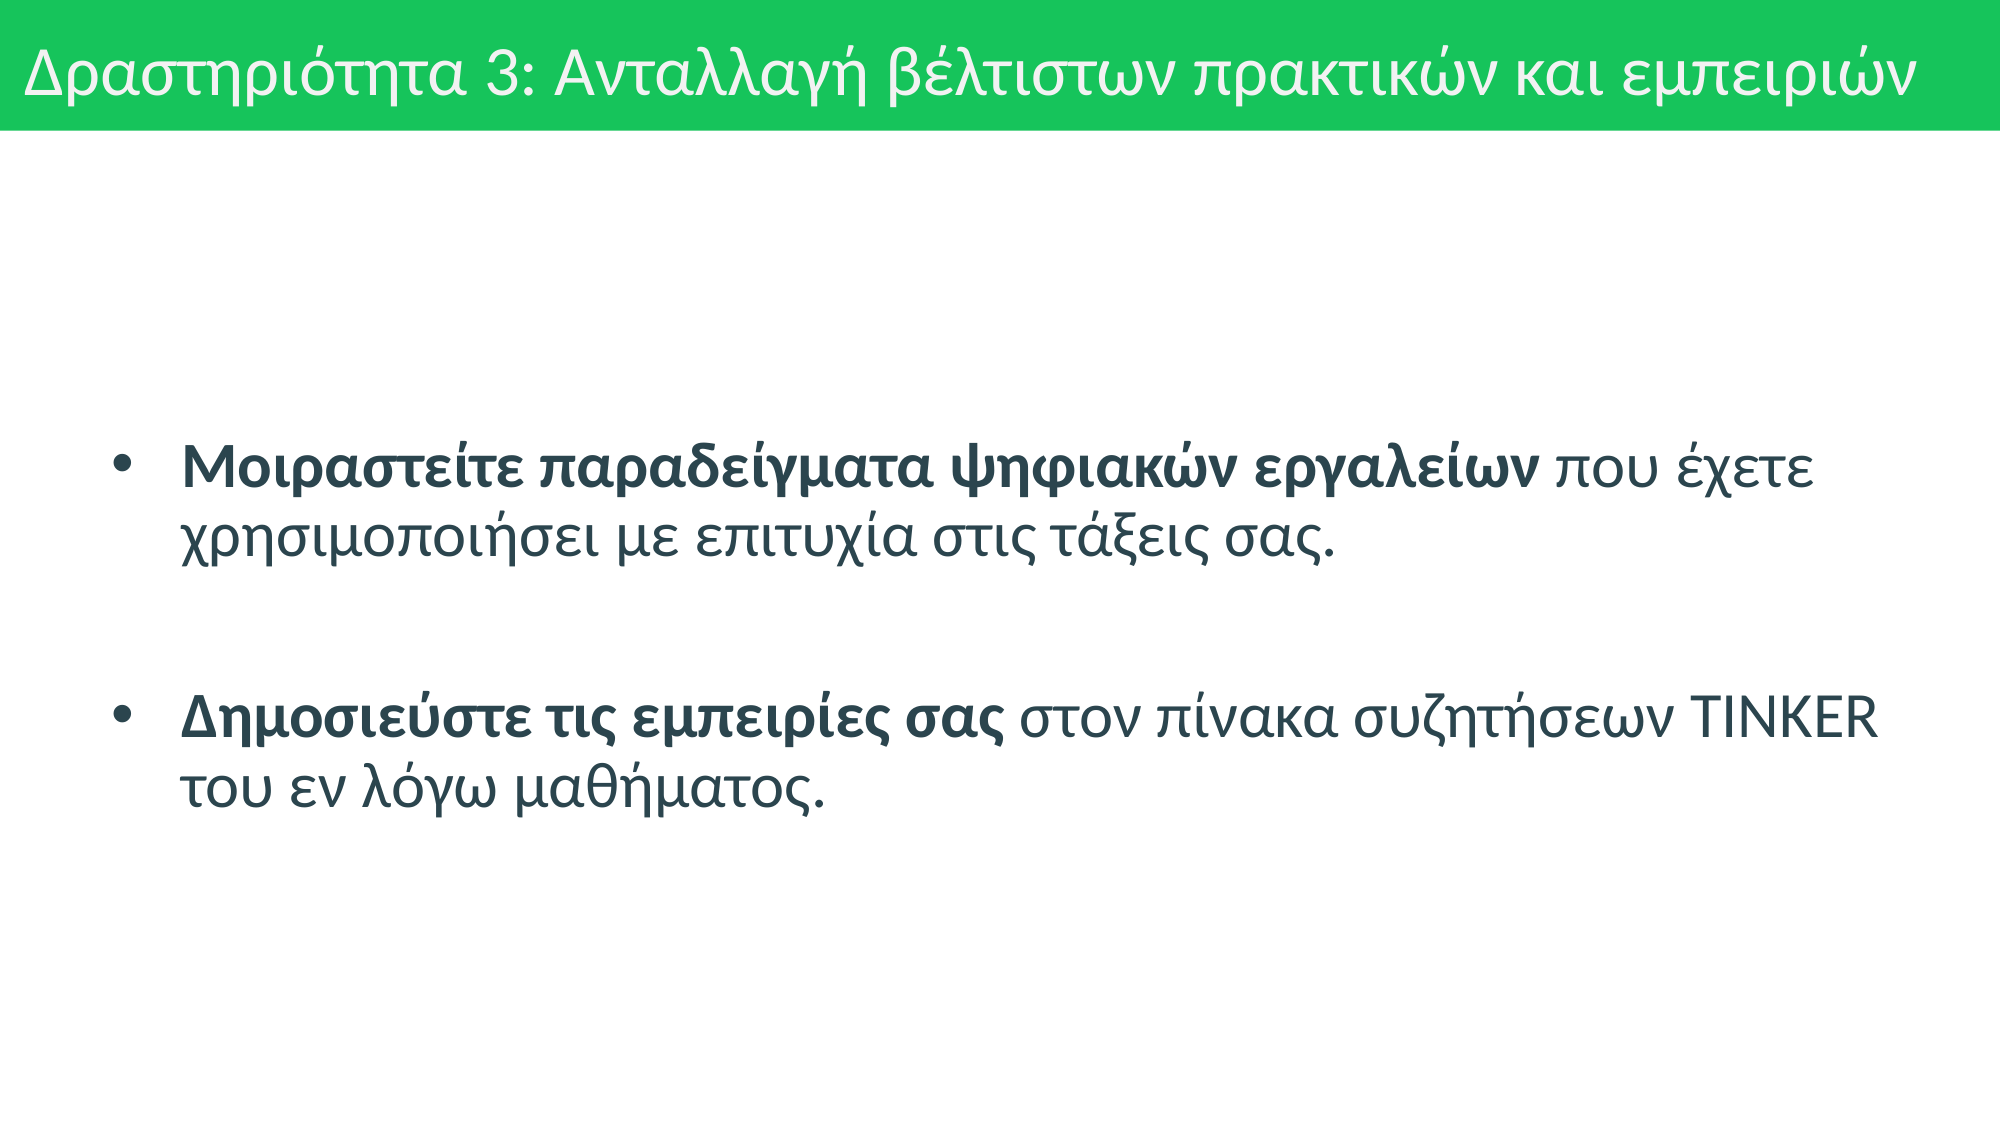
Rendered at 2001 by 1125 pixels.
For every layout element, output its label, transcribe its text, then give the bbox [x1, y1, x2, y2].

list Μοιραστείτε παραδείγματα ψηφιακών εργαλείων που έχετε χρησιμοποιήσει με επιτυχία στις τάξεις σας. Δημοσιεύστε τις εμπειρίες σας στον πίνακα συζητήσεων TINKER του εν λόγω μαθήματος. [16, 144, 1976, 1108]
title Δραστηριότητα 3: Ανταλλαγή βέλτιστων πρακτικών και εμπειριών [16, 13, 1976, 131]
